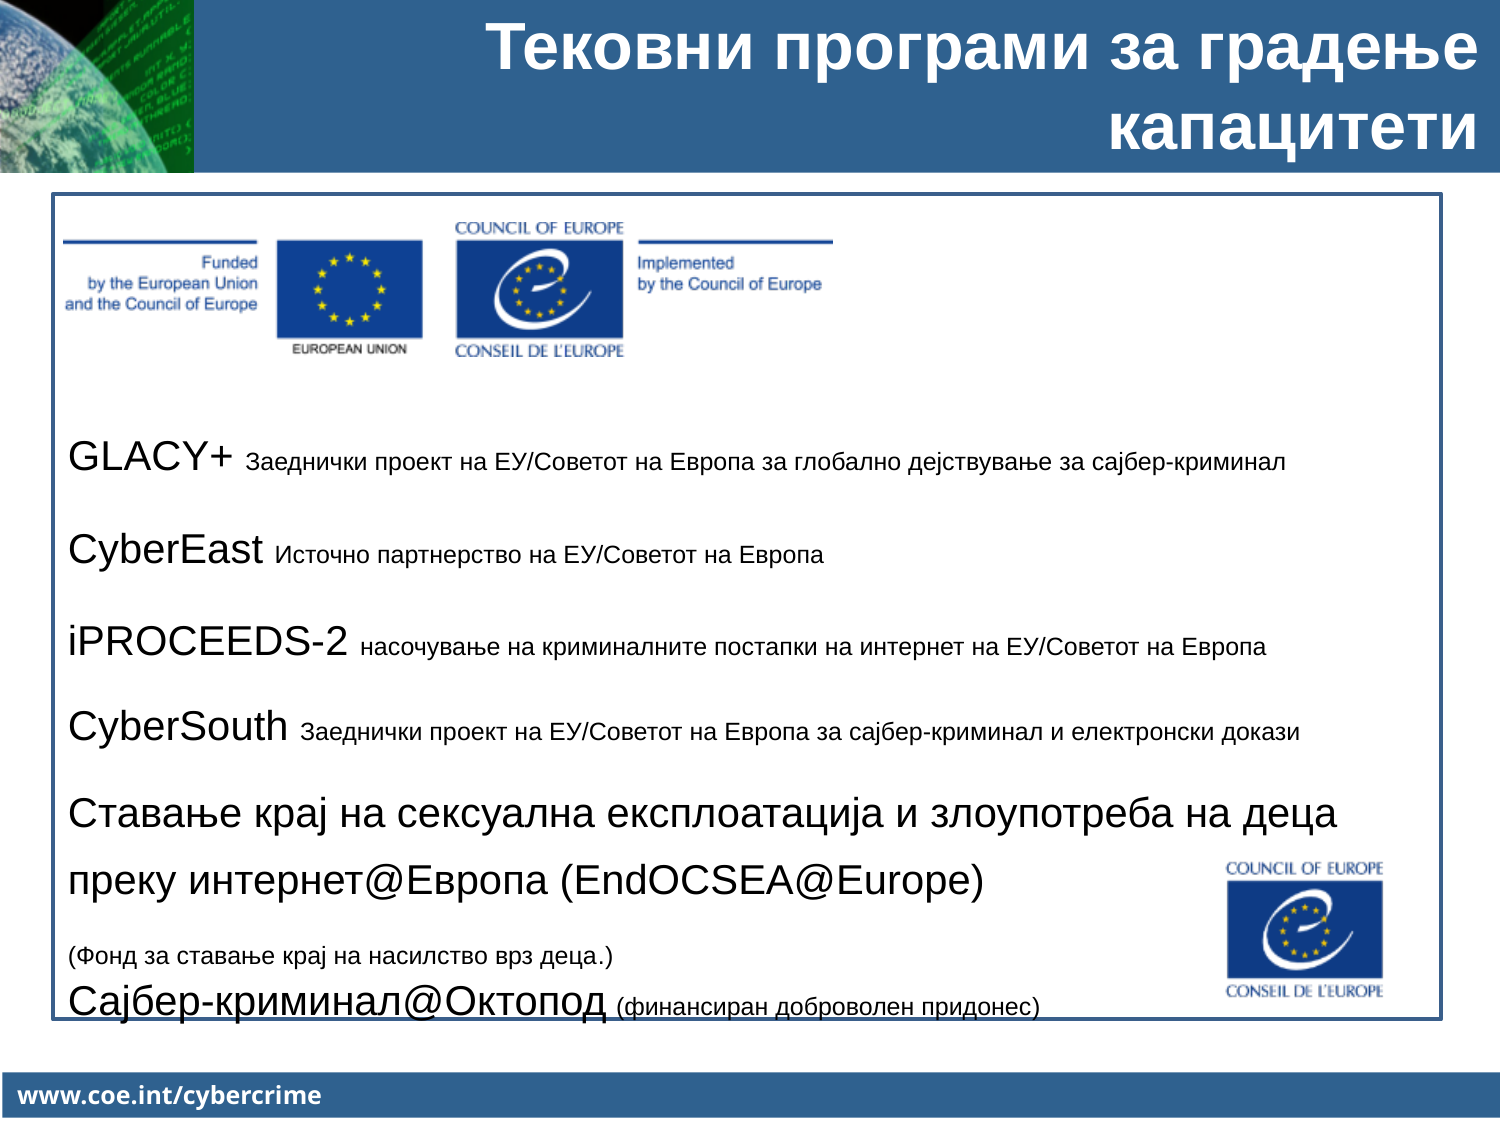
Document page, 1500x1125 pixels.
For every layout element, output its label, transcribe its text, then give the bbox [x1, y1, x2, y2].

text_box Тековни програми за градење капацитети [198, 0, 1495, 171]
text_box CyberSouth Заеднички проект на ЕУ/Советот на Европа за сајбер-криминал и електронски докази [53, 668, 1445, 767]
text_box [197, 0, 1500, 175]
text_box iPROCEEDS-2 насочување на криминалните постапки на интернет на ЕУ/Советот на Европа [53, 583, 1445, 668]
picture [63, 222, 833, 357]
text_box Ставање крај на сексуална експлоатација и злоупотреба на деца преку интернет@Европа (EndOCSEA@Europe) (Фонд за ставање крај на насилство врз деца.) [53, 751, 1375, 987]
text_box CyberEast Источно партнерство на ЕУ/Советот на Европа [53, 492, 1402, 583]
picture [1207, 845, 1402, 1014]
text_box [51, 192, 1443, 1021]
text_box www.coe.int/cybercrime [0, 1070, 1500, 1120]
text_box GLACY+ Заеднички проект на ЕУ/Советот на Европа за глобално дејствување за сајбер-криминал [53, 398, 1402, 492]
text_box Сајбер-криминал@Октопод (финансиран доброволен придонес) [53, 987, 1327, 1042]
picture [0, 0, 194, 173]
